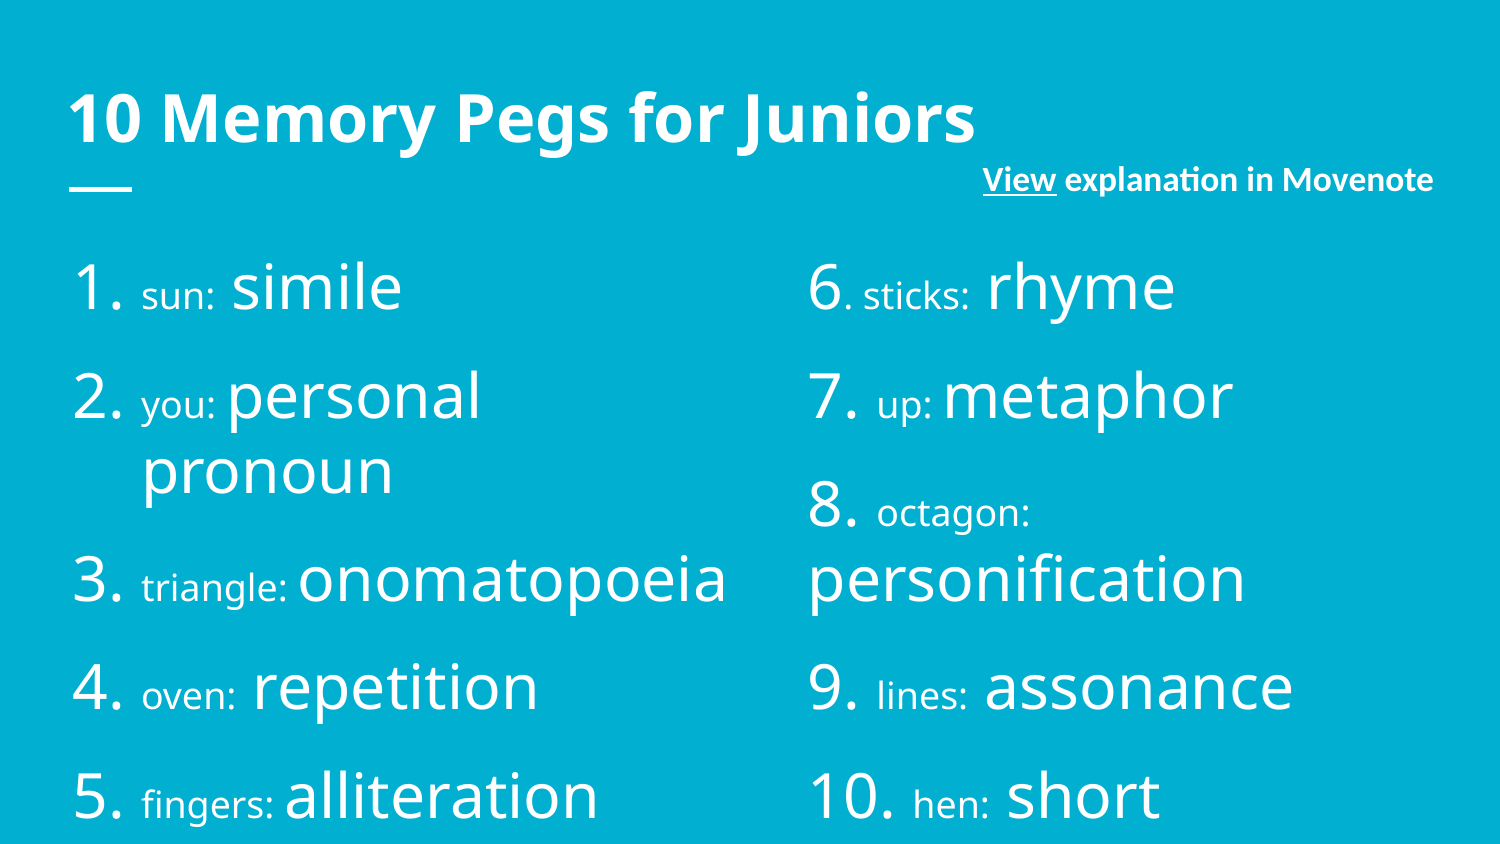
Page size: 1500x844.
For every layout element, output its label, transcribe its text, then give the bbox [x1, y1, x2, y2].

list sun: simile you: personal pronoun triangle: onomatopoeia oven: repetition fingers: alliteration [51, 232, 758, 750]
list 6. sticks: rhyme 7. up: metaphor 8. octagon: personification 9. lines: assonance 10. hen: short sentence [792, 232, 1449, 750]
title 10 Memory Pegs for Juniors View explanation in Movenote [51, 61, 1449, 167]
